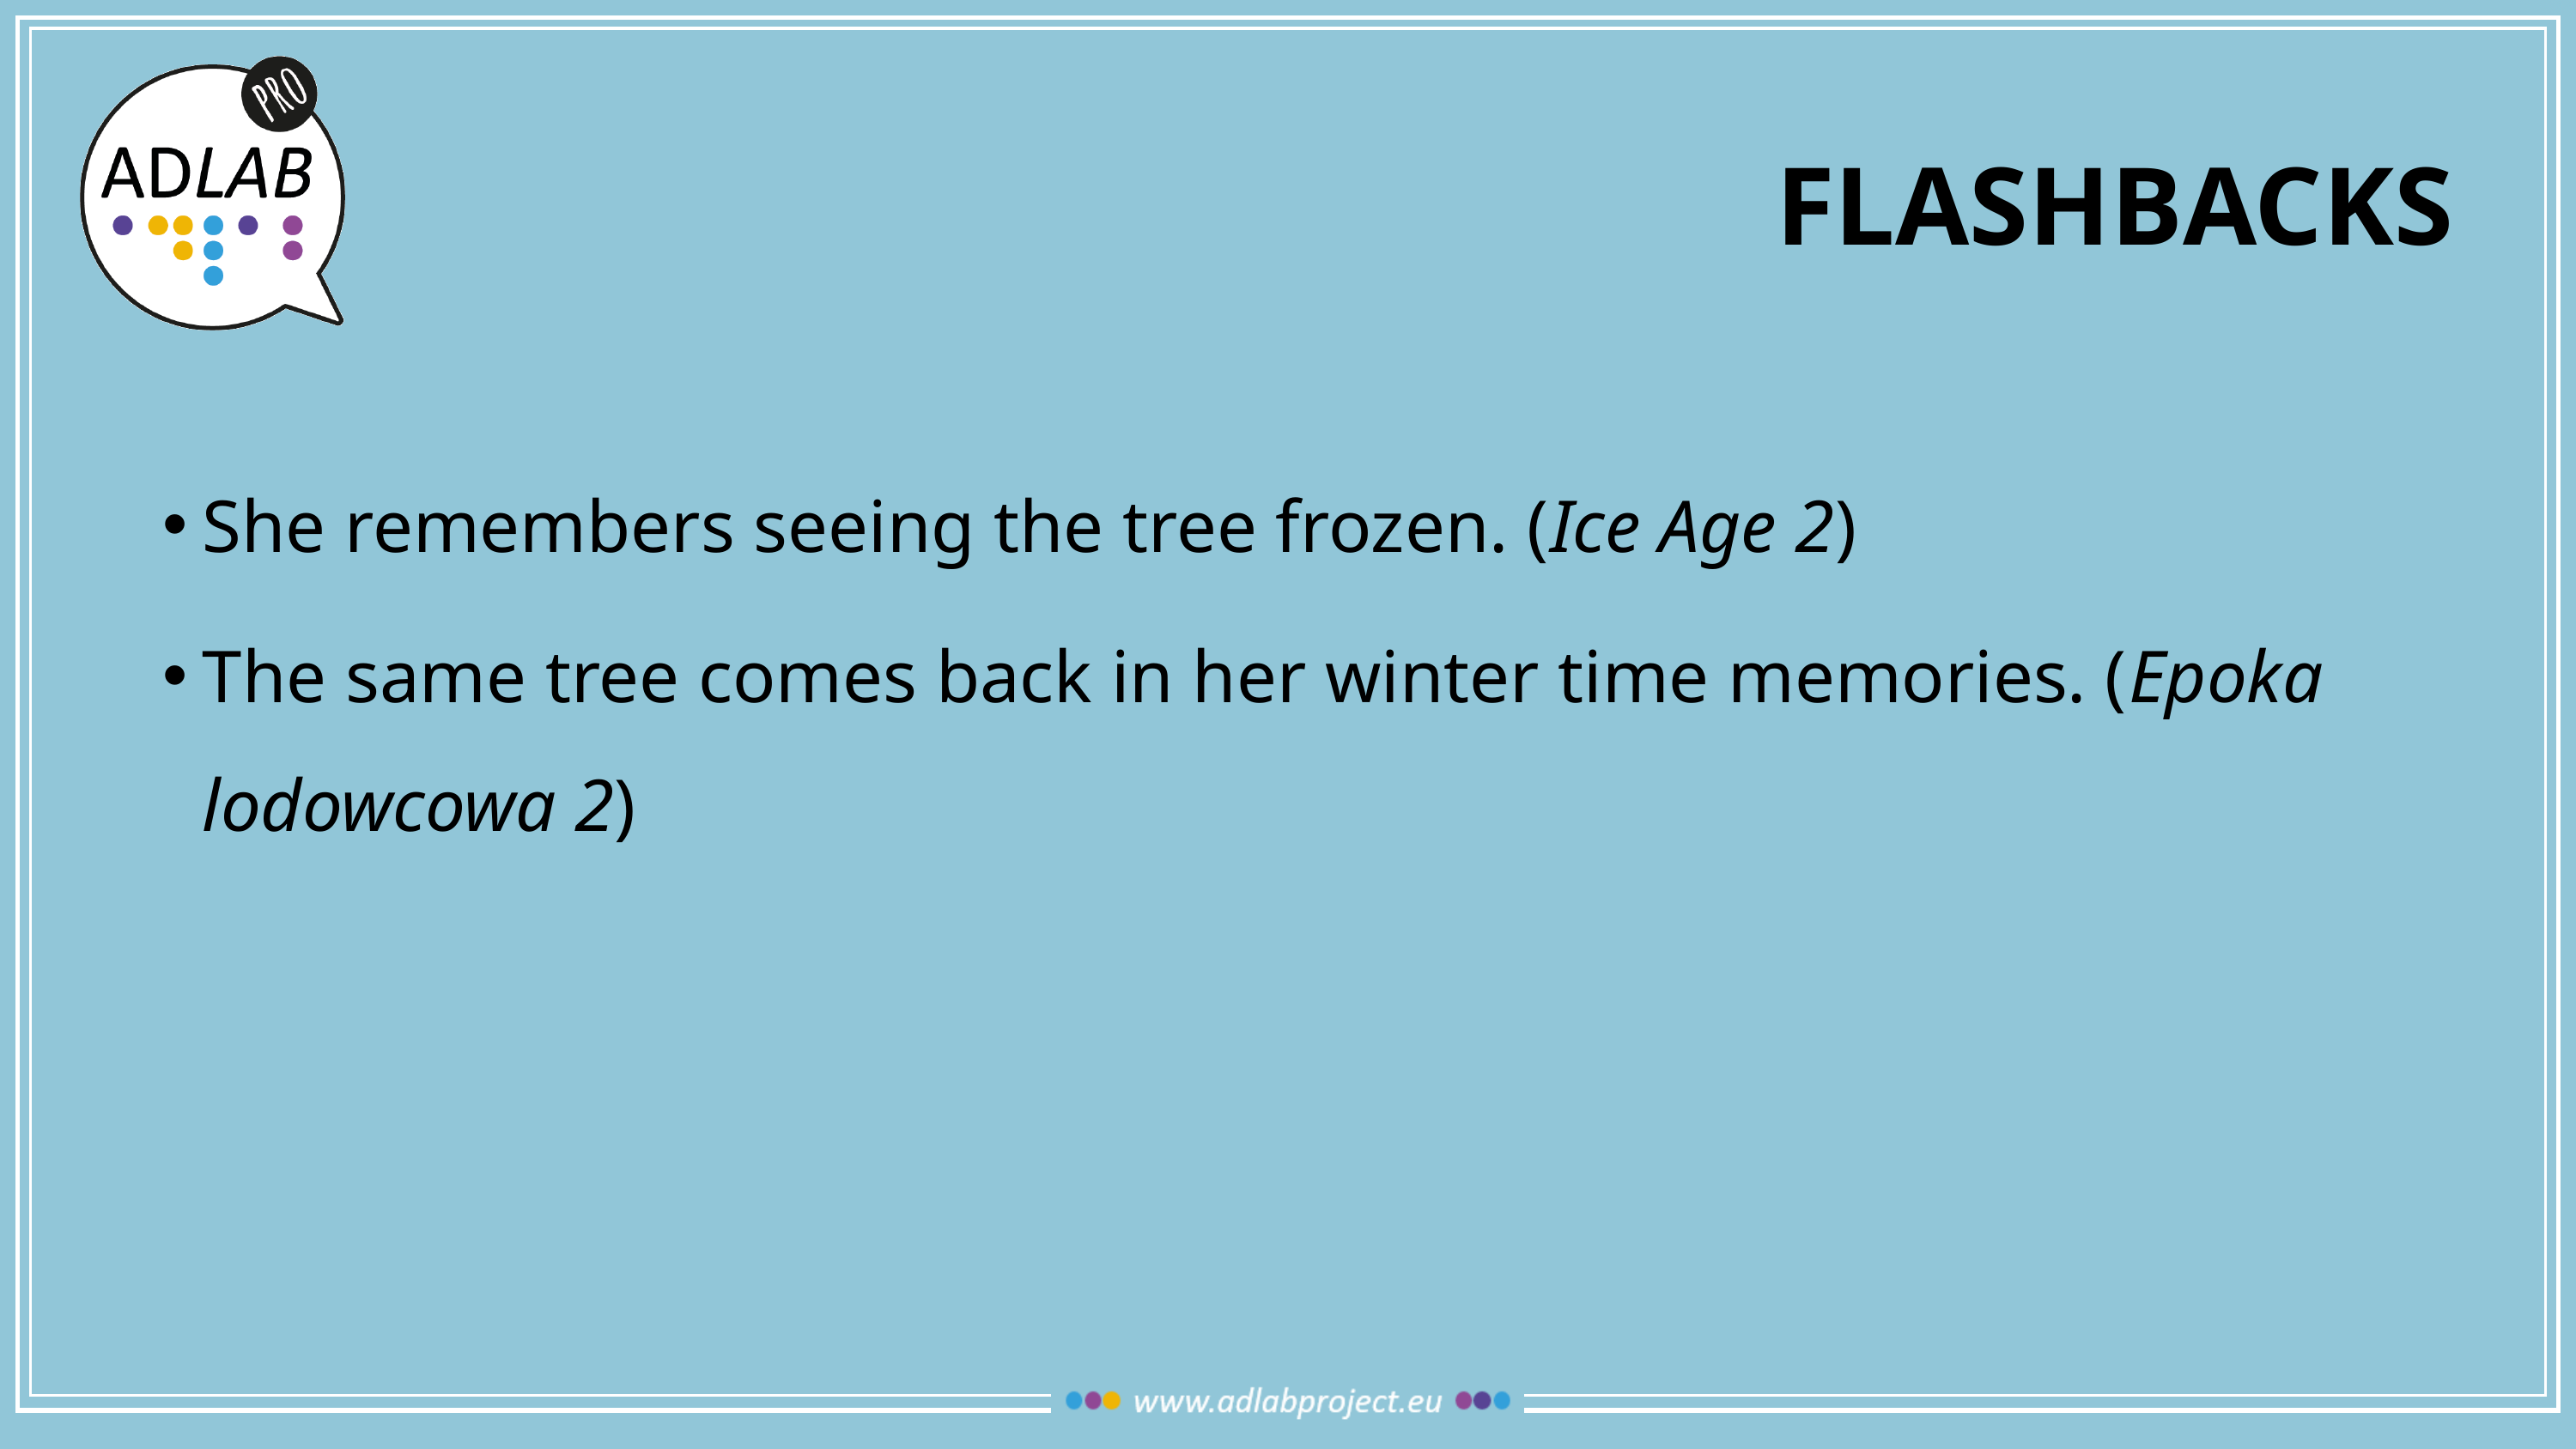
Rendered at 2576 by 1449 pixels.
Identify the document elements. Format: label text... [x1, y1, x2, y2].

list She remembers seeing the tree frozen. (Ice Age 2) The same tree comes back in her winter time memories. (Epoka lodowcowa 2) [150, 431, 2467, 1087]
picture [72, 49, 353, 330]
title flashbacks [384, 70, 2467, 351]
picture [1051, 1378, 1524, 1429]
